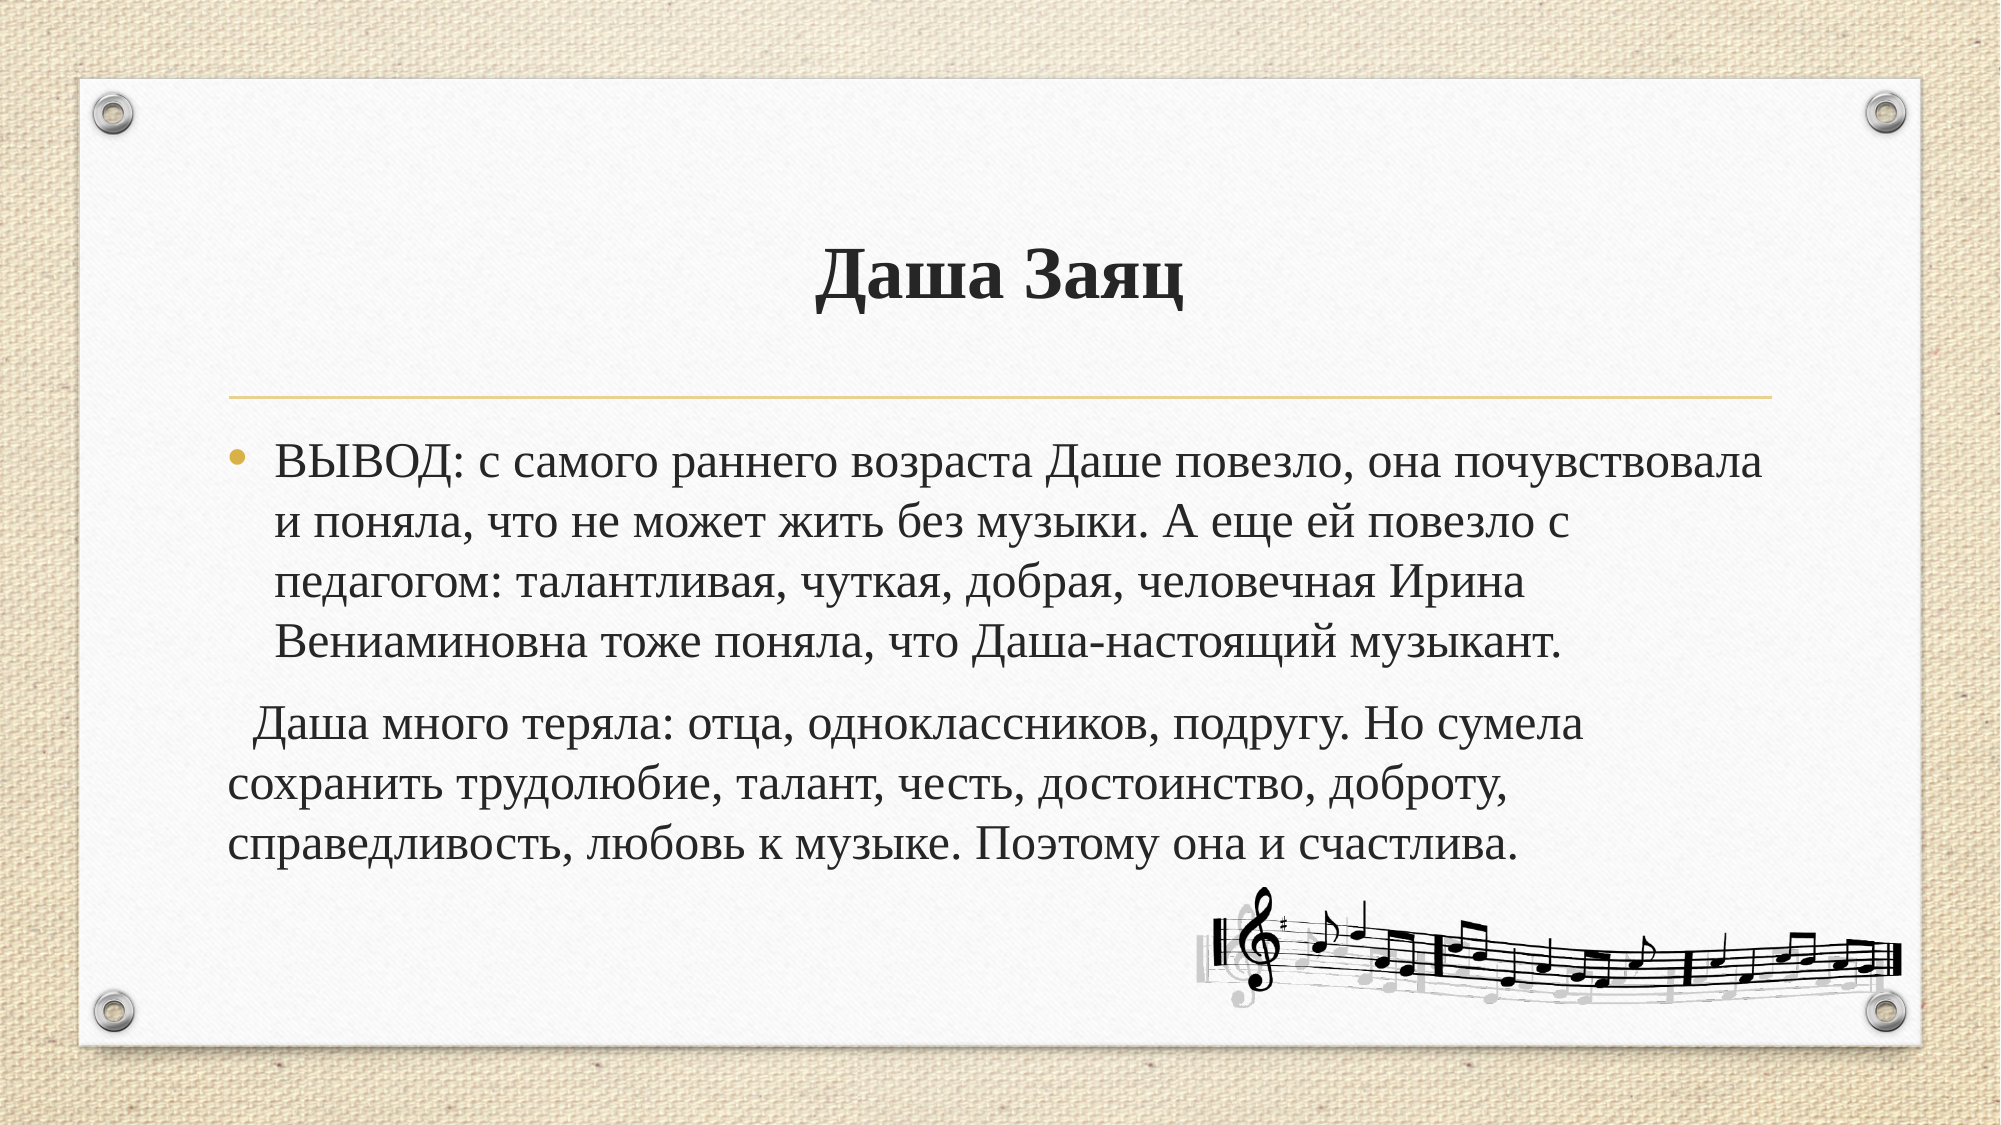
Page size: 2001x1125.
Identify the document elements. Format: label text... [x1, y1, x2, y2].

picture [0, 0, 2001, 1125]
list ВЫВОД: с самого раннего возраста Даше повезло, она почувствовала и поняла, что не может жить без музыки. А еще ей повезло с педагогом: талантливая, чуткая, добрая, человечная Ирина Вениаминовна тоже поняла, что Даша-настоящий музыкант. Даша много теряла: отца, одноклассников, подругу. Но сумела сохранить трудолюбие, талант, честь, достоинство, доброту, справедливость, любовь к музыке. Поэтому она и счастлива. [212, 419, 1788, 964]
title Даша Заяц [212, 161, 1788, 375]
